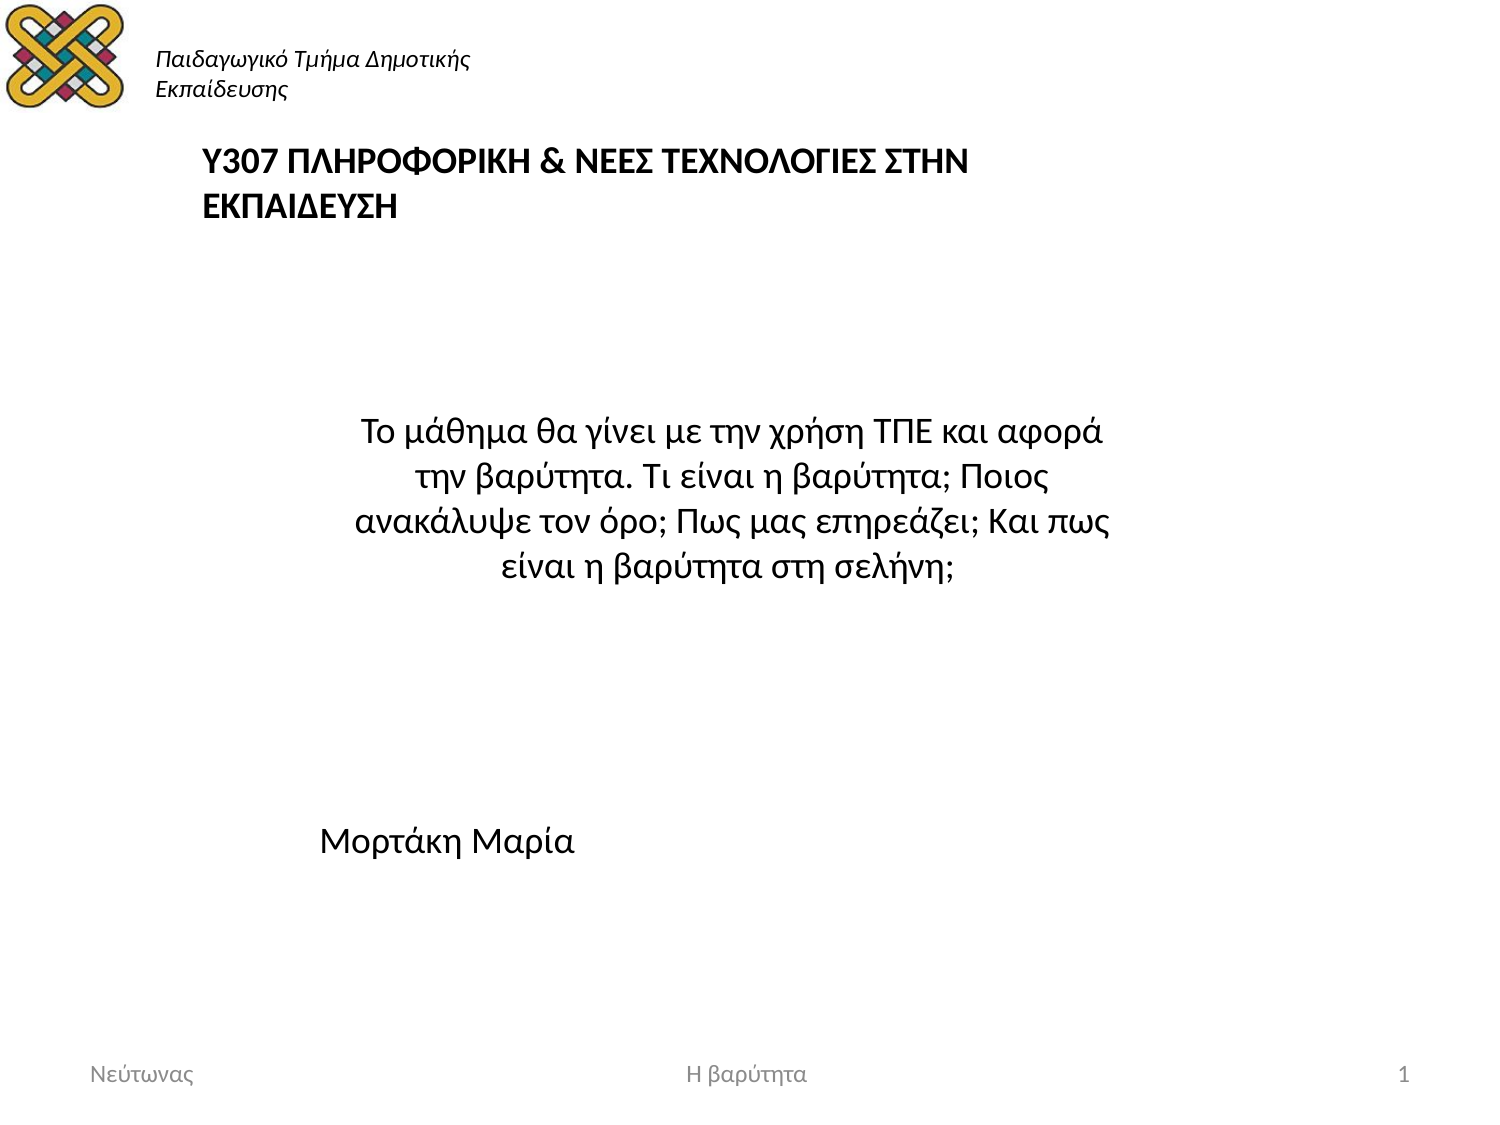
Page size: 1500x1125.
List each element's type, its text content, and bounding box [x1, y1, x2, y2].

text_box Y307 ΠΛΗΡΟΦΟΡΙΚΗ & ΝΕΕΣ ΤΕΧΝΟΛΟΓΙΕΣ ΣΤΗΝ ΕΚΠΑΙΔΕΥΣΗ [187, 128, 1137, 234]
text_box Μορτάκη Μαρία [304, 808, 1243, 869]
text_box Το μάθημα θα γίνει με την χρήση ΤΠΕ και αφορά την βαρύτητα. Τι είναι η βαρύτητα; Ποιος ανακάλυψε τον όρο; Πως μας επηρεάζει; Και πως είναι η βαρύτητα στη σελήνη; [328, 398, 1137, 594]
slide_number Νεύτωνας [75, 1042, 425, 1103]
picture [0, 0, 129, 113]
footer Η βαρύτητα [512, 1042, 988, 1103]
slide_number 1 [1074, 1042, 1425, 1103]
